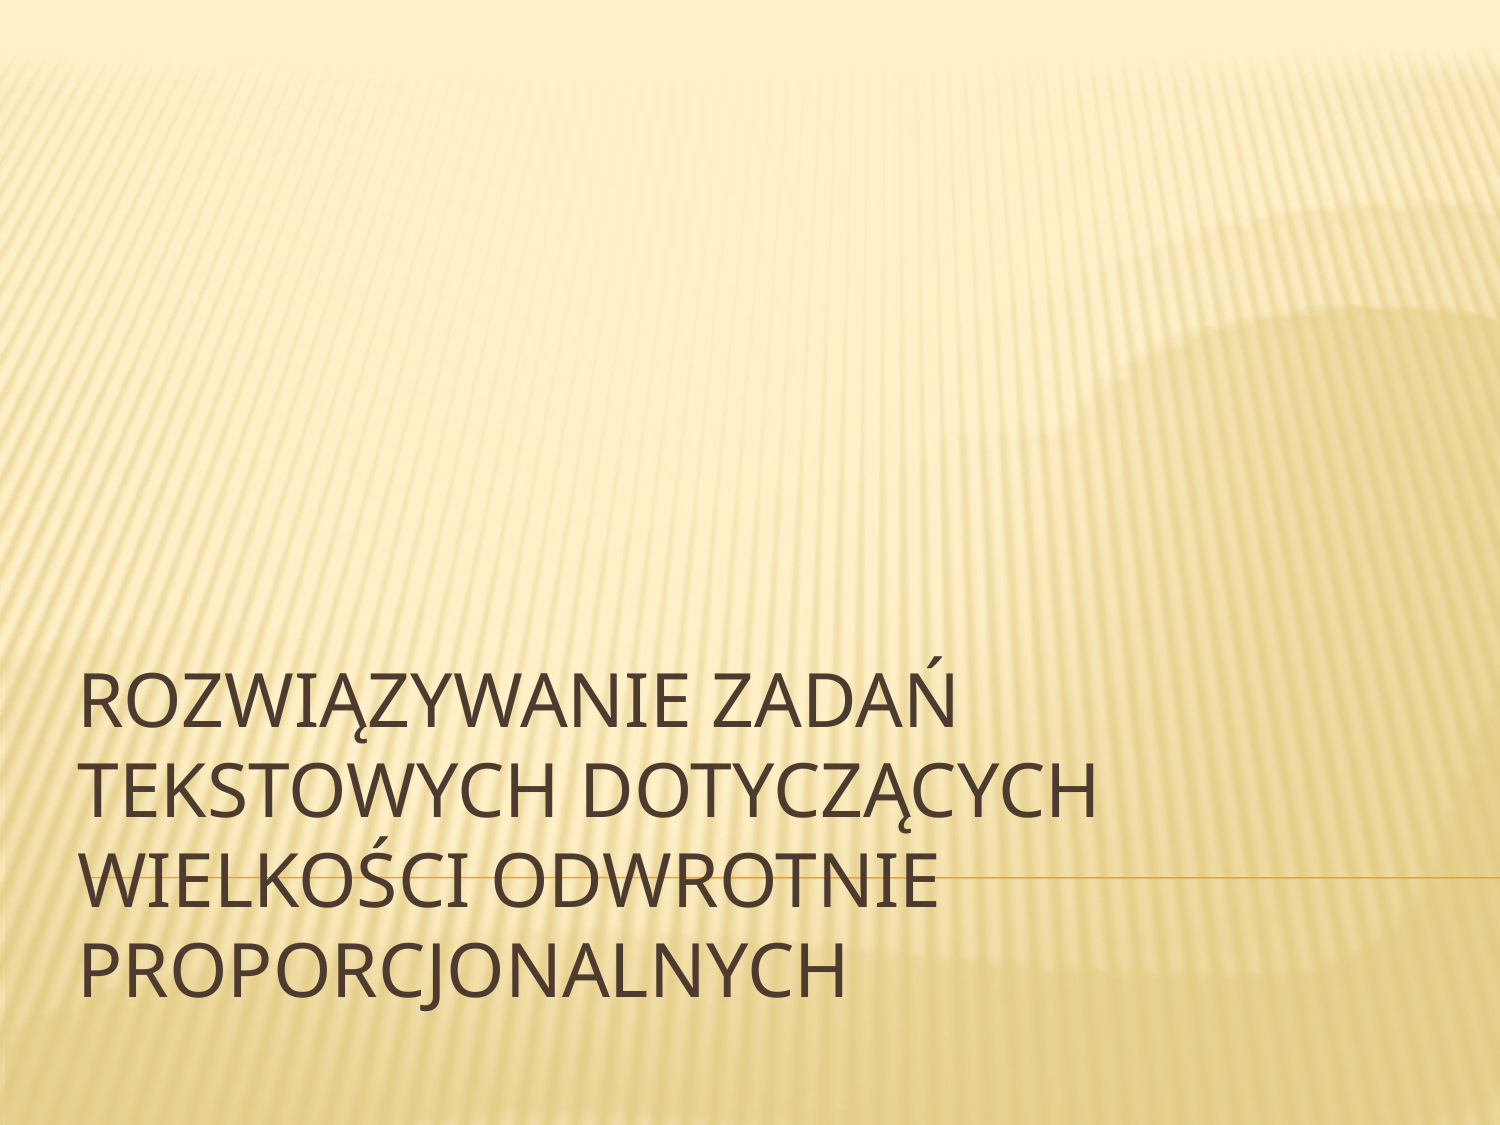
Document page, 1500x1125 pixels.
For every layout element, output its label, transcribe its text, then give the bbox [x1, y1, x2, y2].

title Rozwiązywanie zadań tekstowych dotyczących wielkości odwrotnie proporcjonalnych [62, 645, 1450, 997]
